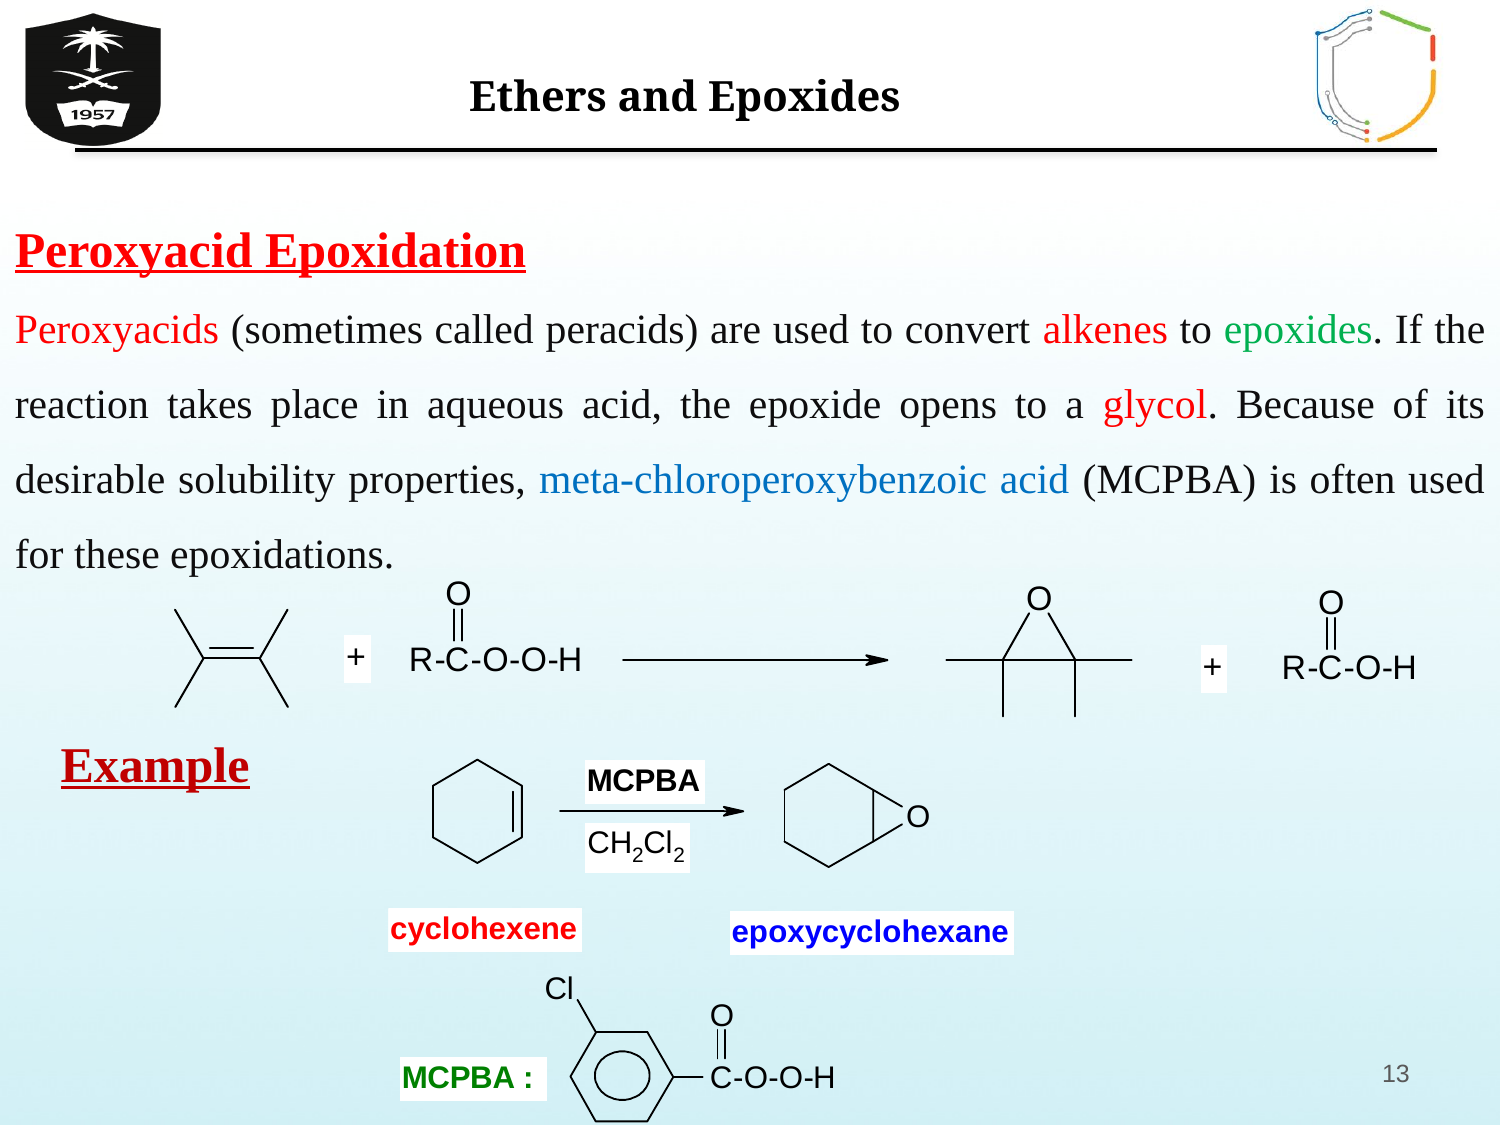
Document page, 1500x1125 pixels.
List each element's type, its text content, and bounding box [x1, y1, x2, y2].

picture [0, 574, 1500, 1125]
picture [0, 0, 1500, 179]
text_box Example [45, 725, 265, 801]
slide_number 13 [1074, 1042, 1425, 1103]
text_box Peroxyacid Epoxidation Peroxyacids (sometimes called peracids) are used to convert alkenes to epoxides. If the reaction takes place in aqueous acid, the epoxide opens to a glycol. Because of its desirable solubility properties, meta-chloroperoxybenzoic acid (MCPBA) is often used for these epoxidations. [0, 179, 1500, 585]
text_box Ethers and Epoxides [454, 62, 916, 128]
